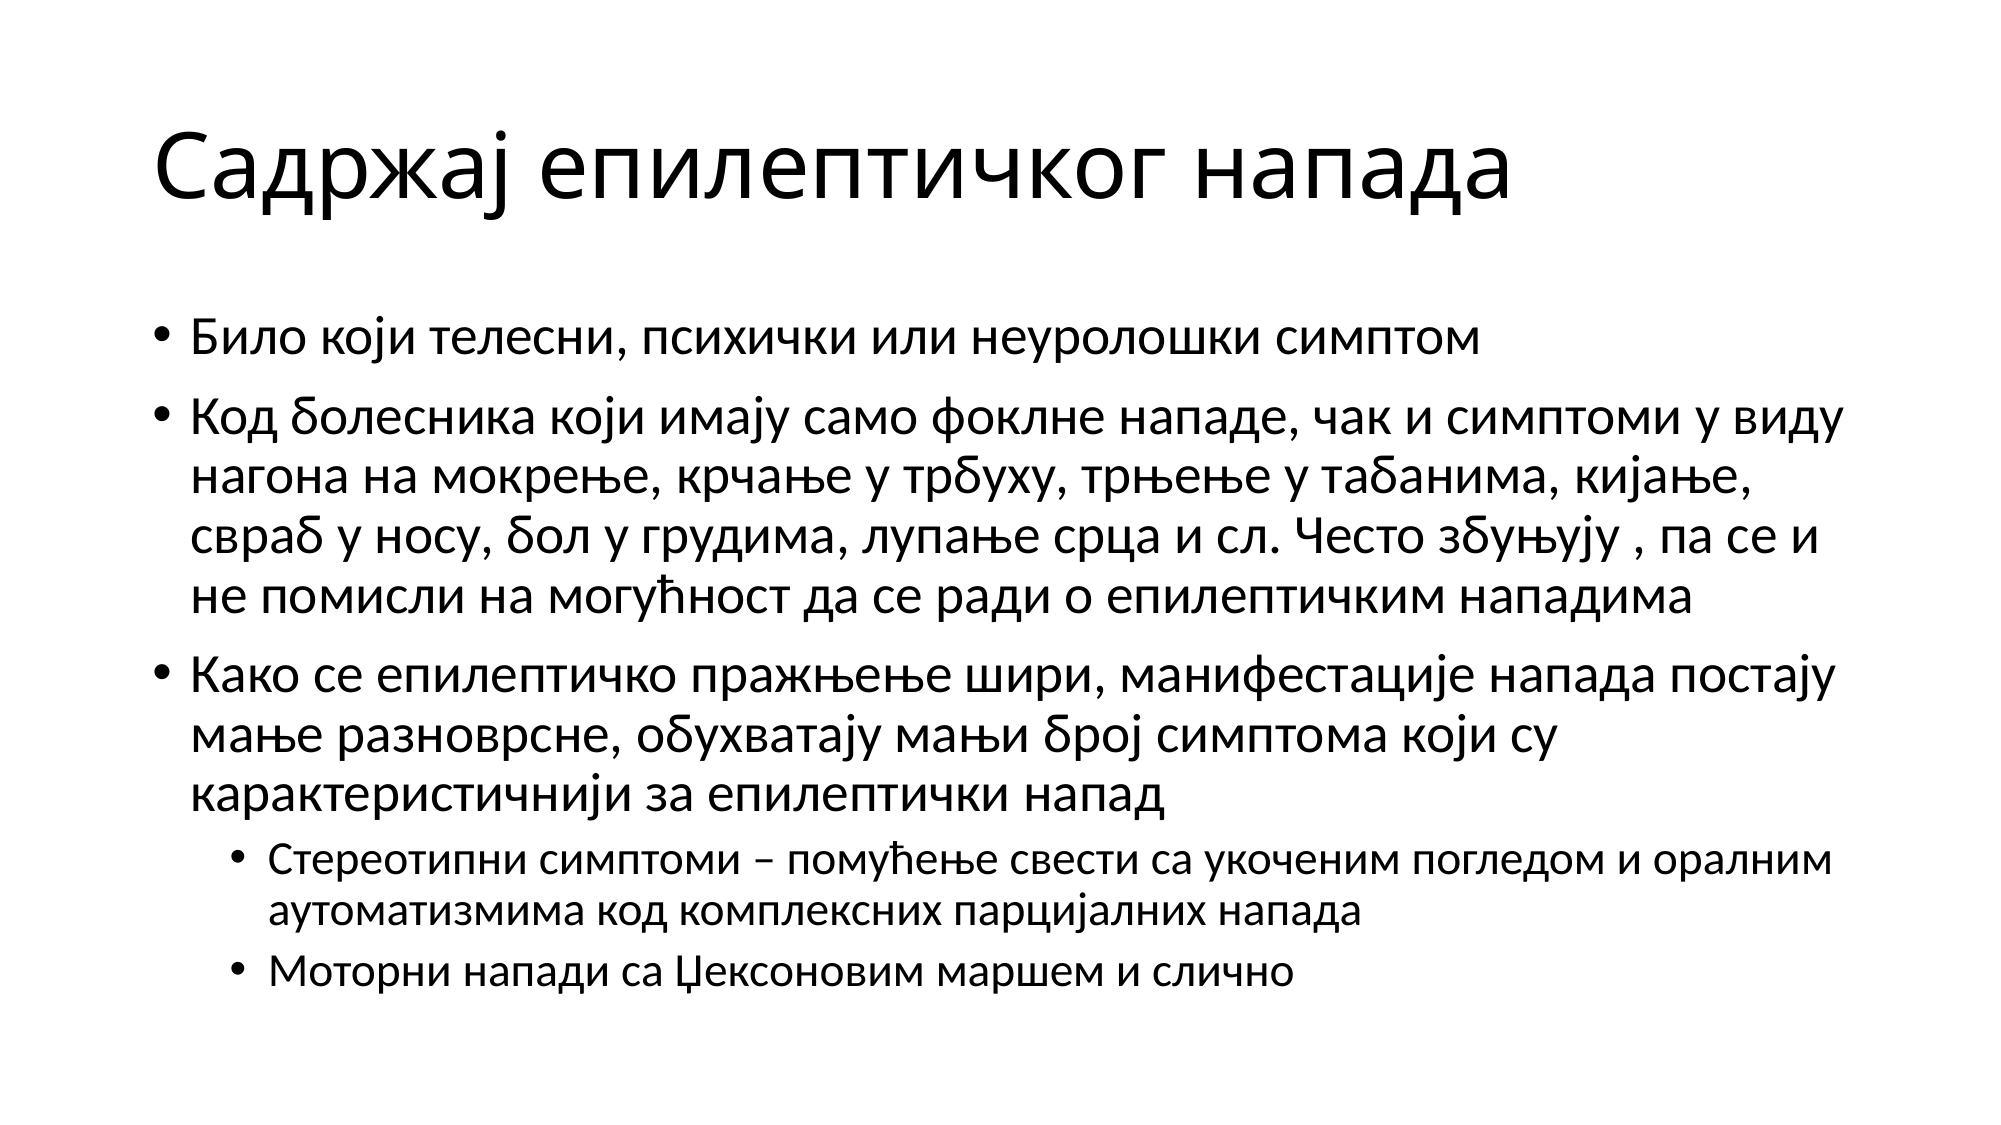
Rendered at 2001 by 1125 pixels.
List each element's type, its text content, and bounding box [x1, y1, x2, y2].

title Садржај епилептичког напада [137, 59, 1863, 278]
list Било који телесни, психички или неуролошки симптом Код болесника који имају само фоклне нападе, чак и симптоми у виду нагона на мокрење, крчање у трбуху, трњење у табанима, кијање, свраб у носу, бол у грудима, лупање срца и сл. Често збуњују , па се и не помисли на могућност да се ради о епилептичким нападима Како се епилептичко пражњење шири, манифестације напада постају мање разноврсне, обухватају мањи број симптома који су карактеристичнији за епилептички напад Стереотипни симптоми – помућење свести са укоченим погледом и оралним аутоматизмима код комплексних парцијалних напада Моторни напади са Џексоновим маршем и слично [137, 299, 1863, 1014]
